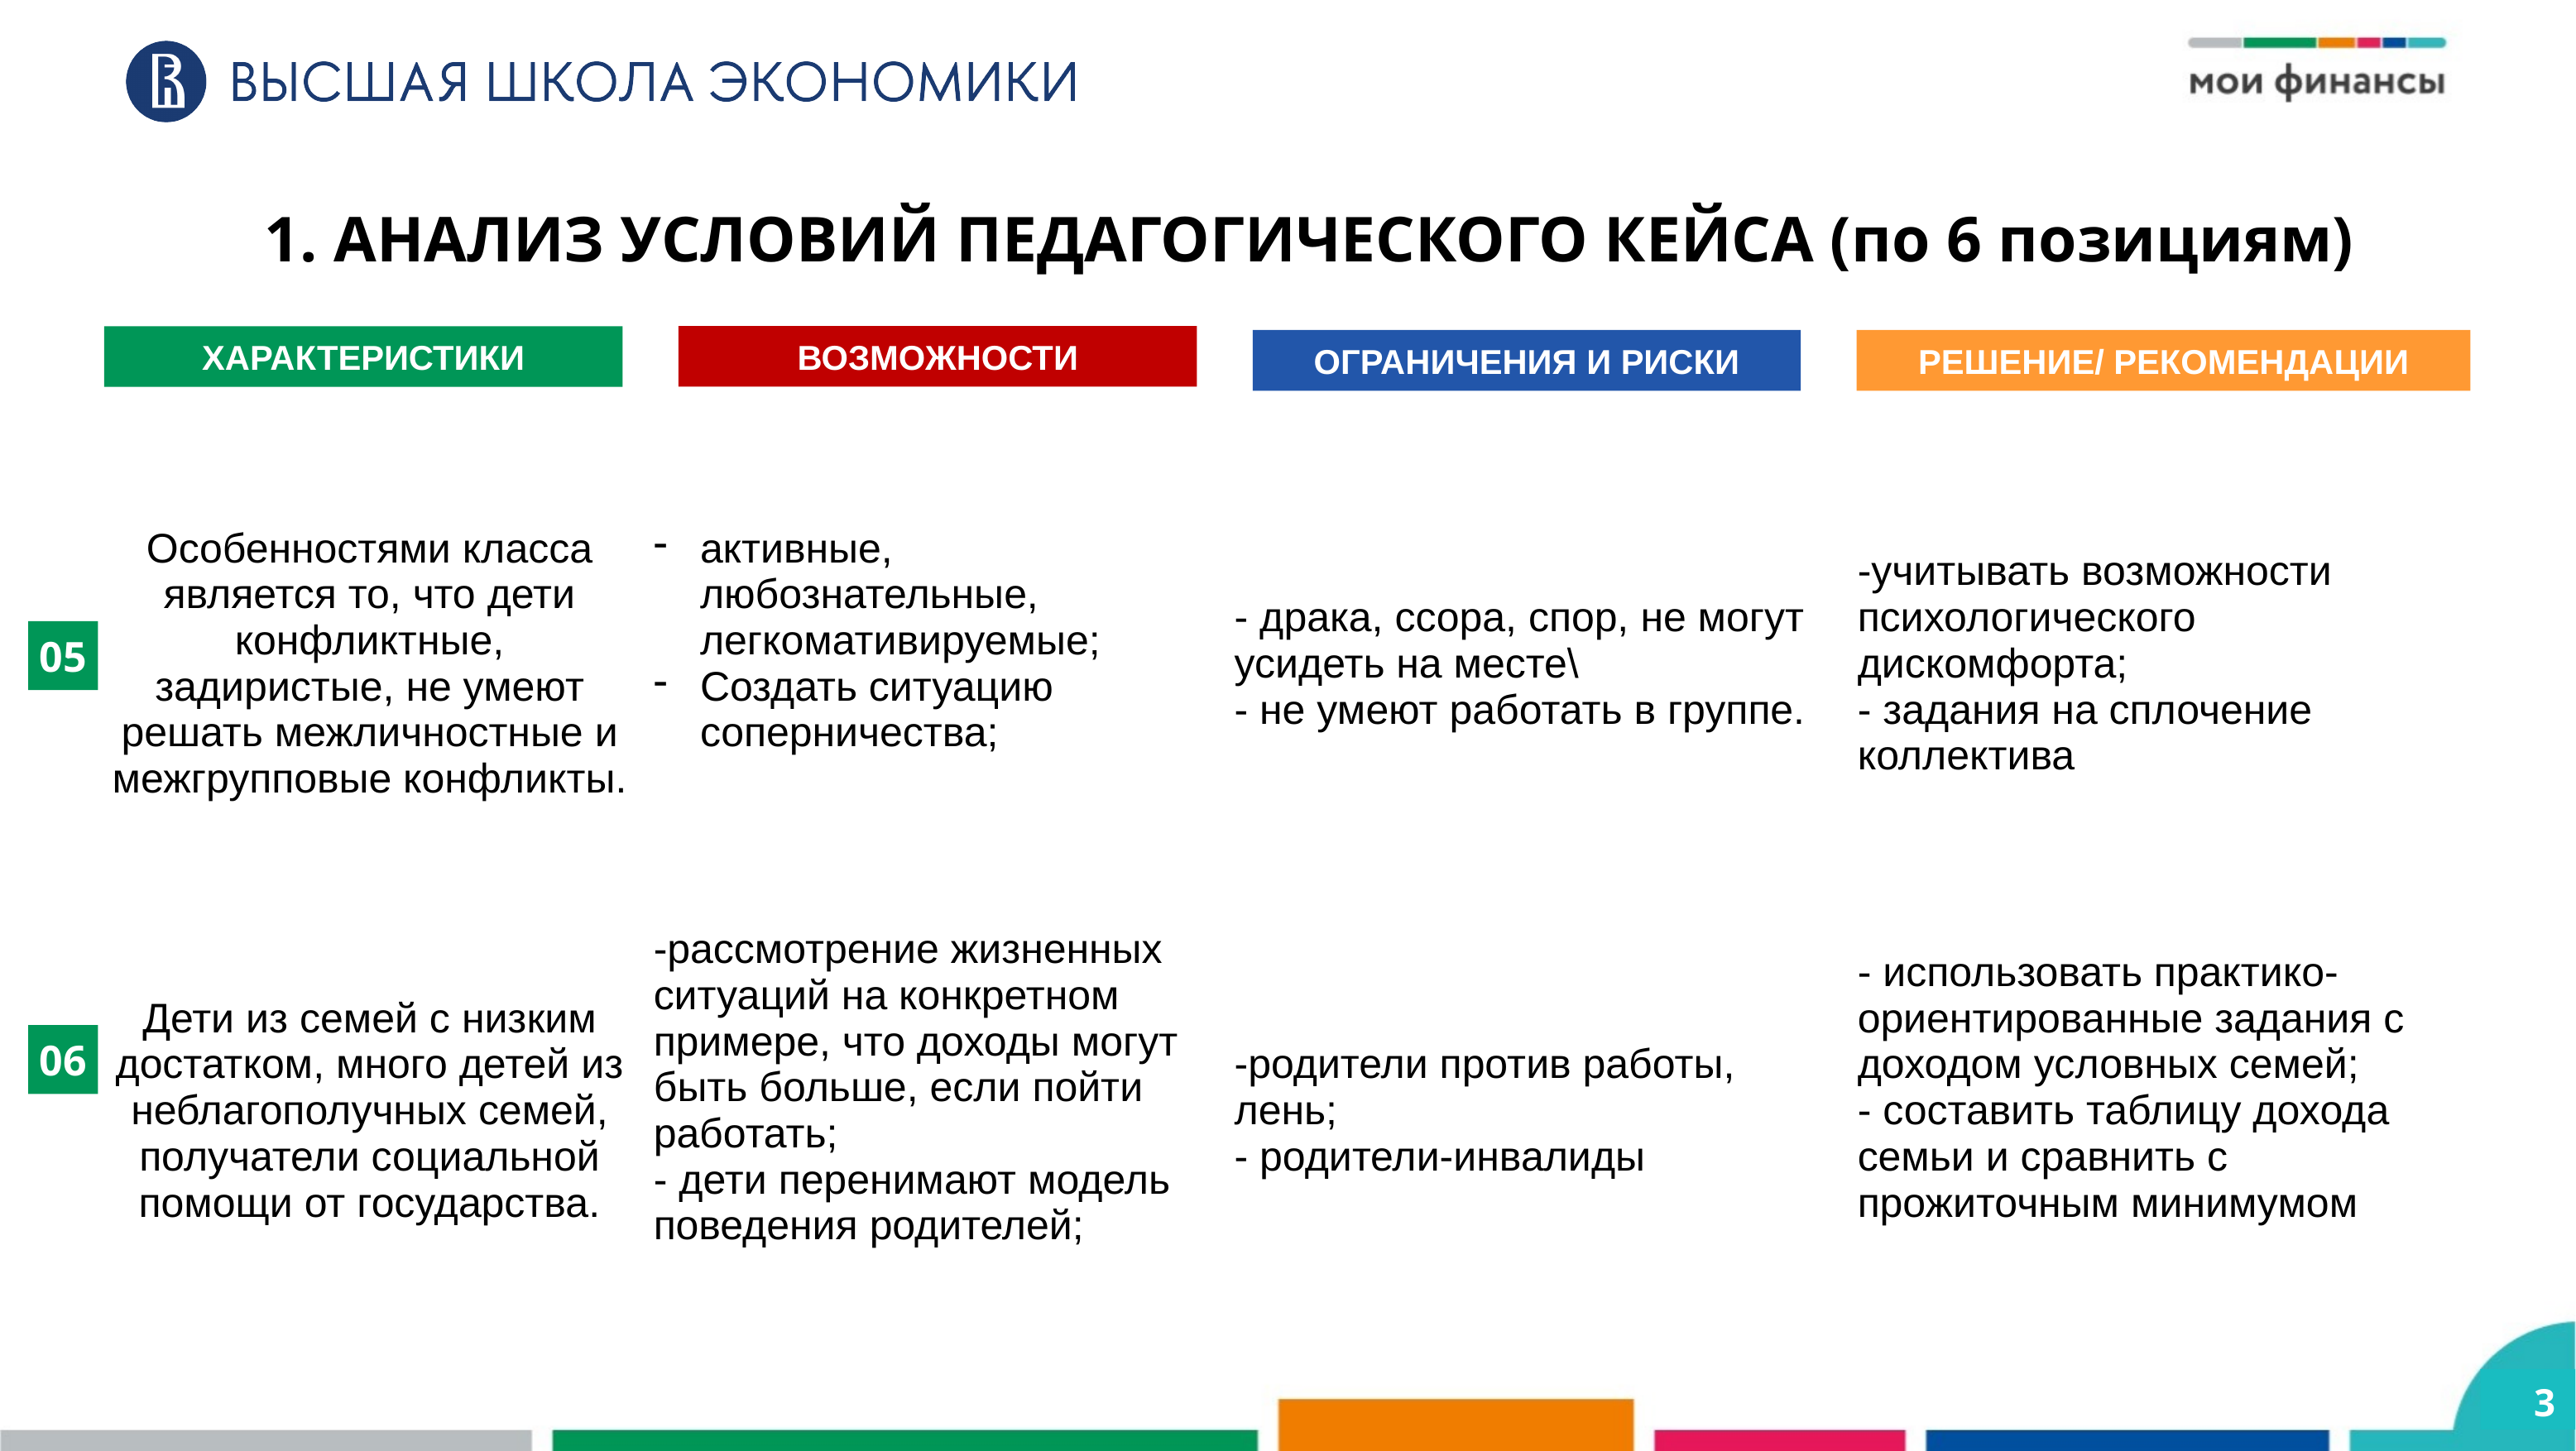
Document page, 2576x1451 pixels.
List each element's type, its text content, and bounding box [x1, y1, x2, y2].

table_header [1845, 287, 2480, 440]
text_box Характеристики [103, 326, 623, 387]
text_box ВОЗМОЖНОСТИ [678, 326, 1197, 387]
text_box 3 [2480, 1368, 2576, 1430]
table_cell - использовать практико-ориентированные задания с доходом условных семей; - составить таблицу дохода семьи и сравнить с прожиточным минимумом [1845, 887, 2480, 1334]
table_header [641, 287, 1222, 440]
table_header [98, 287, 641, 440]
table_cell - драка, ссора, спор, не могут усидеть на месте\ - не умеют работать в группе. [1222, 440, 1845, 887]
table_header [1222, 287, 1845, 440]
text_box 1. АНАЛИЗ УСЛОВИЙ ПЕДАГОГИЧЕСКОГО КЕЙСА (по 6 позициям) [44, 189, 2576, 285]
text_box Ограничения и риски [1252, 329, 1801, 391]
table_cell Дети из семей с низким достатком, много детей из неблагополучных семей, получатели социальной помощи от государства. [98, 887, 641, 1334]
text_box 05 [28, 620, 98, 691]
text_box 06 [28, 1025, 98, 1094]
table_cell активные, любознательные, легкомативируемые; Создать ситуацию соперничества; [641, 440, 1222, 887]
picture [0, 0, 2576, 1451]
table_cell Особенностями класса является то, что дети конфликтные, задиристые, не умеют решать межличностные и межгрупповые конфликты. [98, 440, 641, 887]
table_cell -рассмотрение жизненных ситуаций на конкретном примере, что доходы могут быть больше, если пойти работать; - дети перенимают модель поведения родителей; [641, 887, 1222, 1334]
table_cell -родители против работы, лень; - родители-инвалиды [1222, 887, 1845, 1334]
table_cell -учитывать возможности психологического дискомфорта; - задания на сплочение коллектива [1845, 440, 2480, 887]
text_box Решение/ Рекомендации [1856, 329, 2471, 391]
